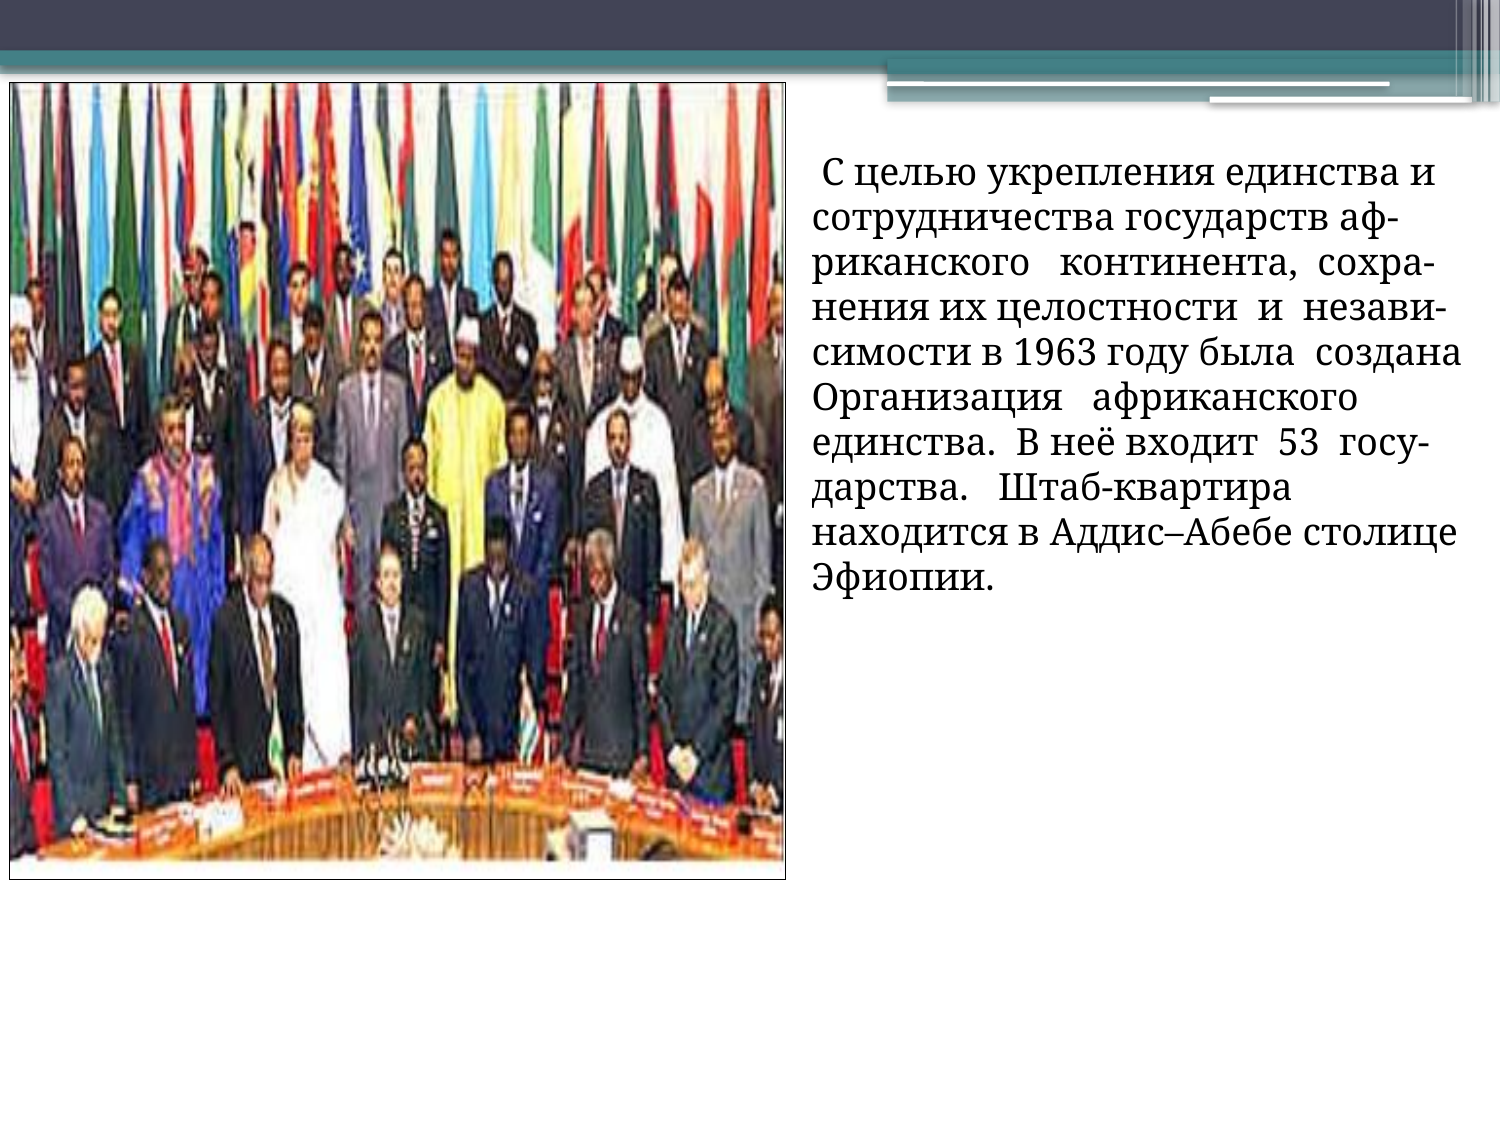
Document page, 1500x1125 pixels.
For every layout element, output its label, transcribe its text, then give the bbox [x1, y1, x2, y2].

picture [9, 81, 786, 880]
text_box С целью укрепления единства и сотрудничества государств аф-риканского континента, сохра-нения их целостности и незави-симости в 1963 году была создана Организация африканского единства. В неё входит 53 госу-дарства. Штаб-квартира находится в Аддис–Абебе столице Эфиопии. [796, 140, 1500, 606]
